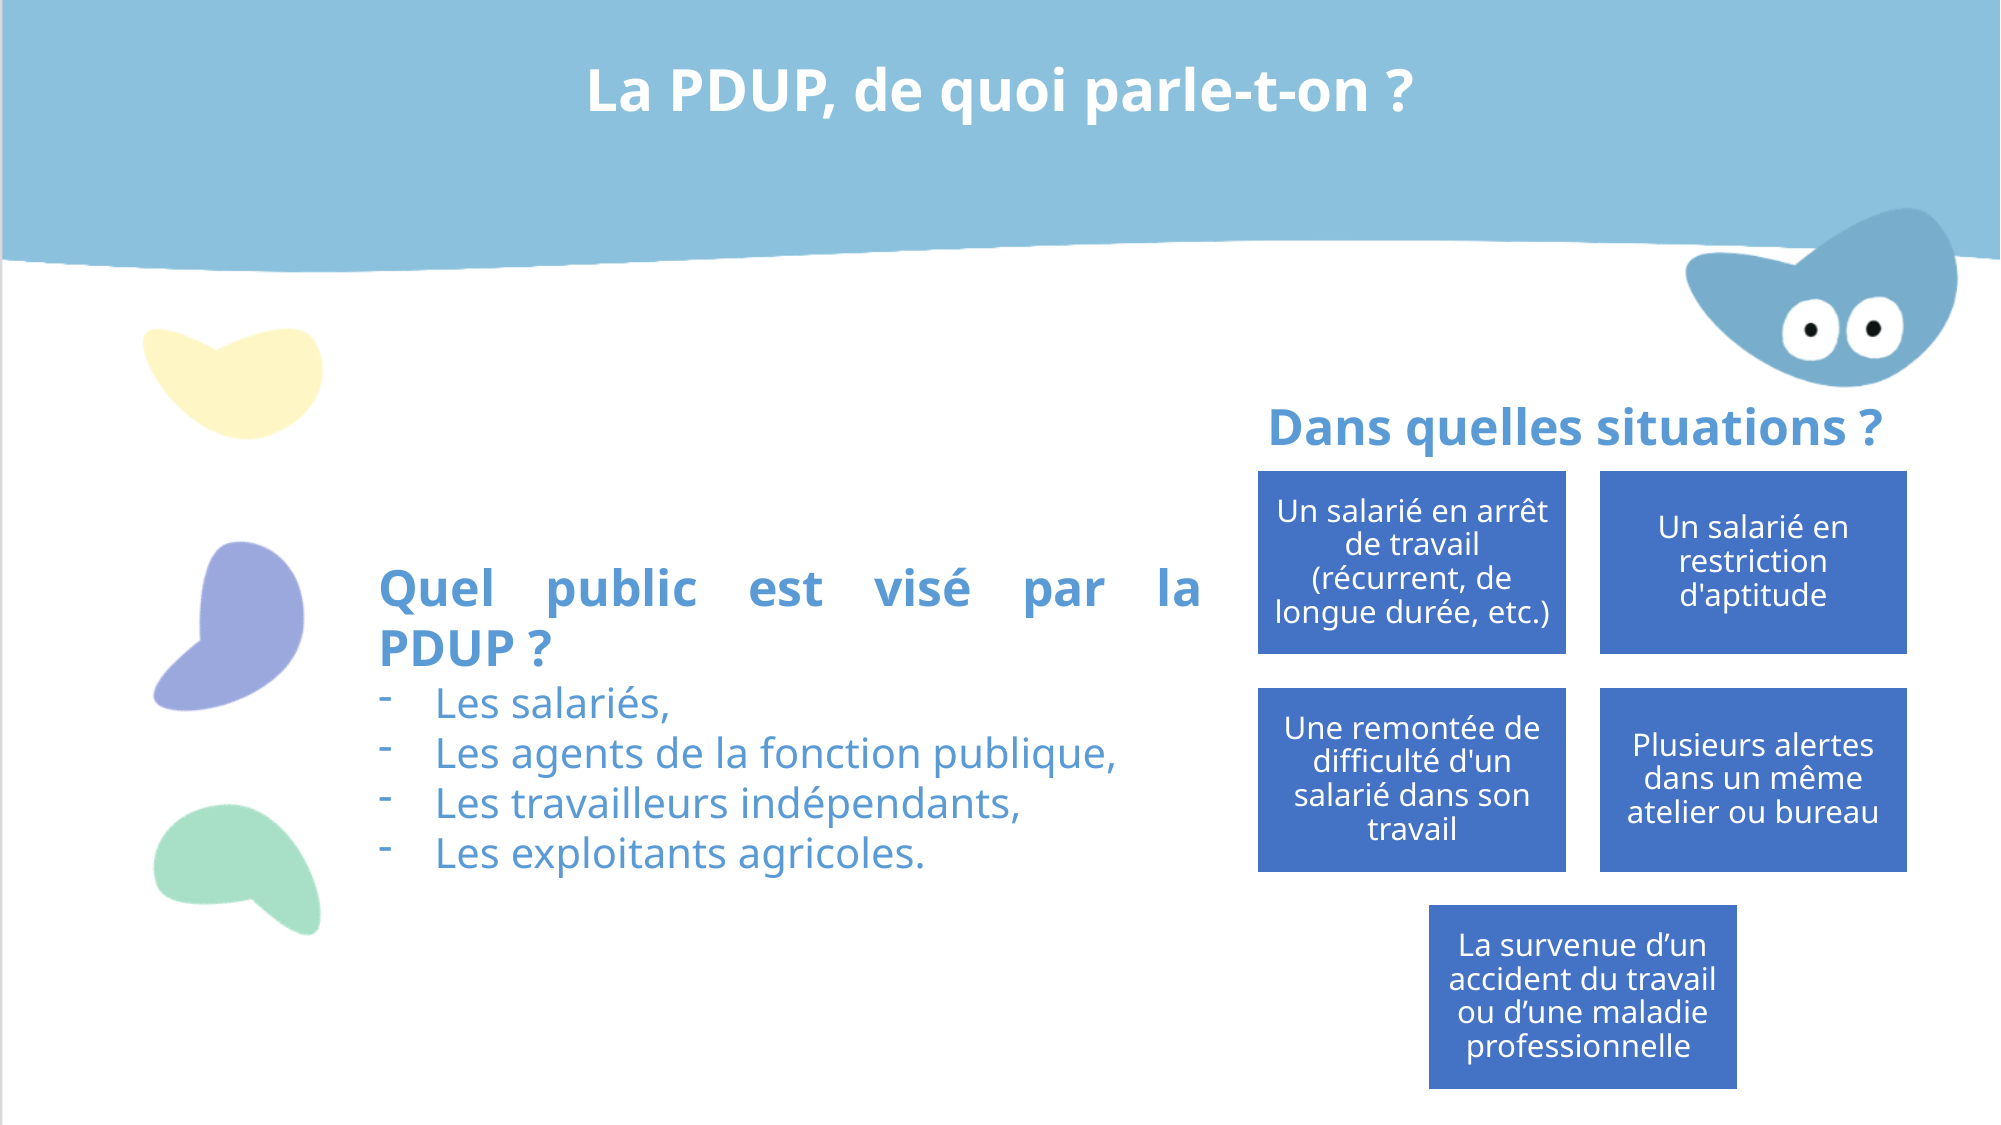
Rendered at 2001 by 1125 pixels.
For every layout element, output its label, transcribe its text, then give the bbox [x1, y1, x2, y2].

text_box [1257, 430, 1909, 1125]
text_box Quel public est visé par la PDUP ? Les salariés, Les agents de la fonction publique, Les travailleurs indépendants, Les exploitants agricoles. [363, 549, 1218, 945]
text_box La PDUP, de quoi parle-t-on ? [389, 46, 1611, 131]
text_box Dans quelles situations ? [1252, 388, 1968, 463]
picture [0, 0, 2000, 1125]
